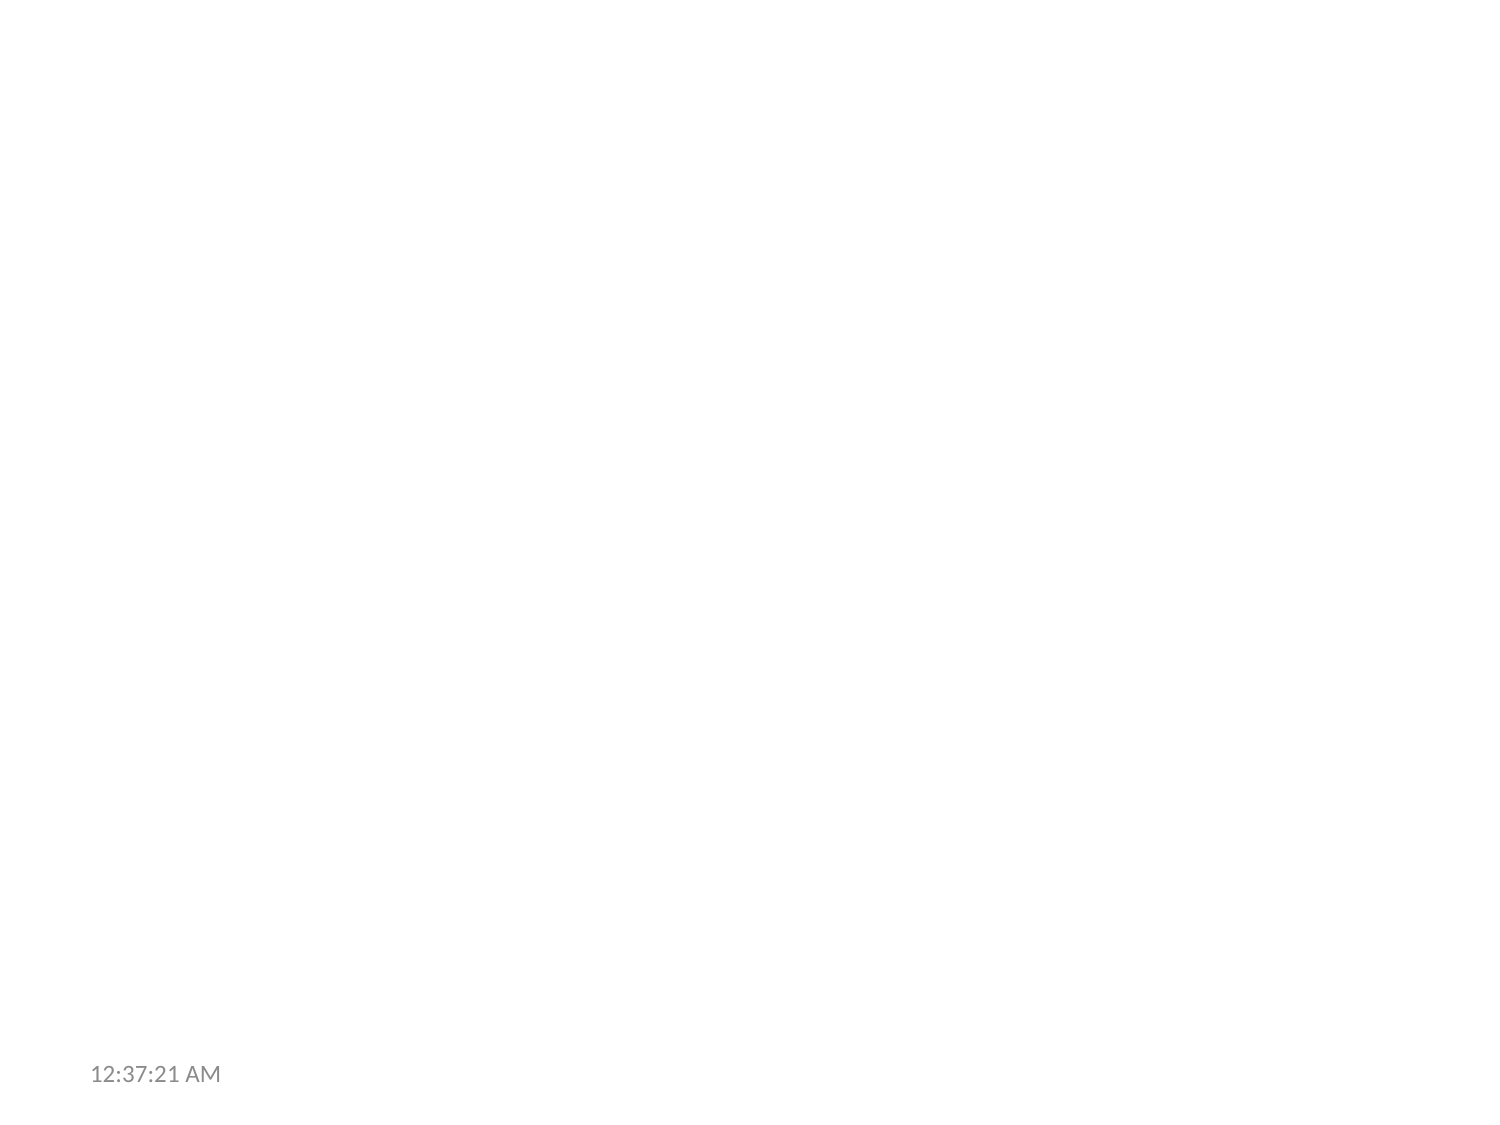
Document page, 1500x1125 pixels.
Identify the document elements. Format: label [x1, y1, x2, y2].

slide_number [75, 1042, 425, 1103]
